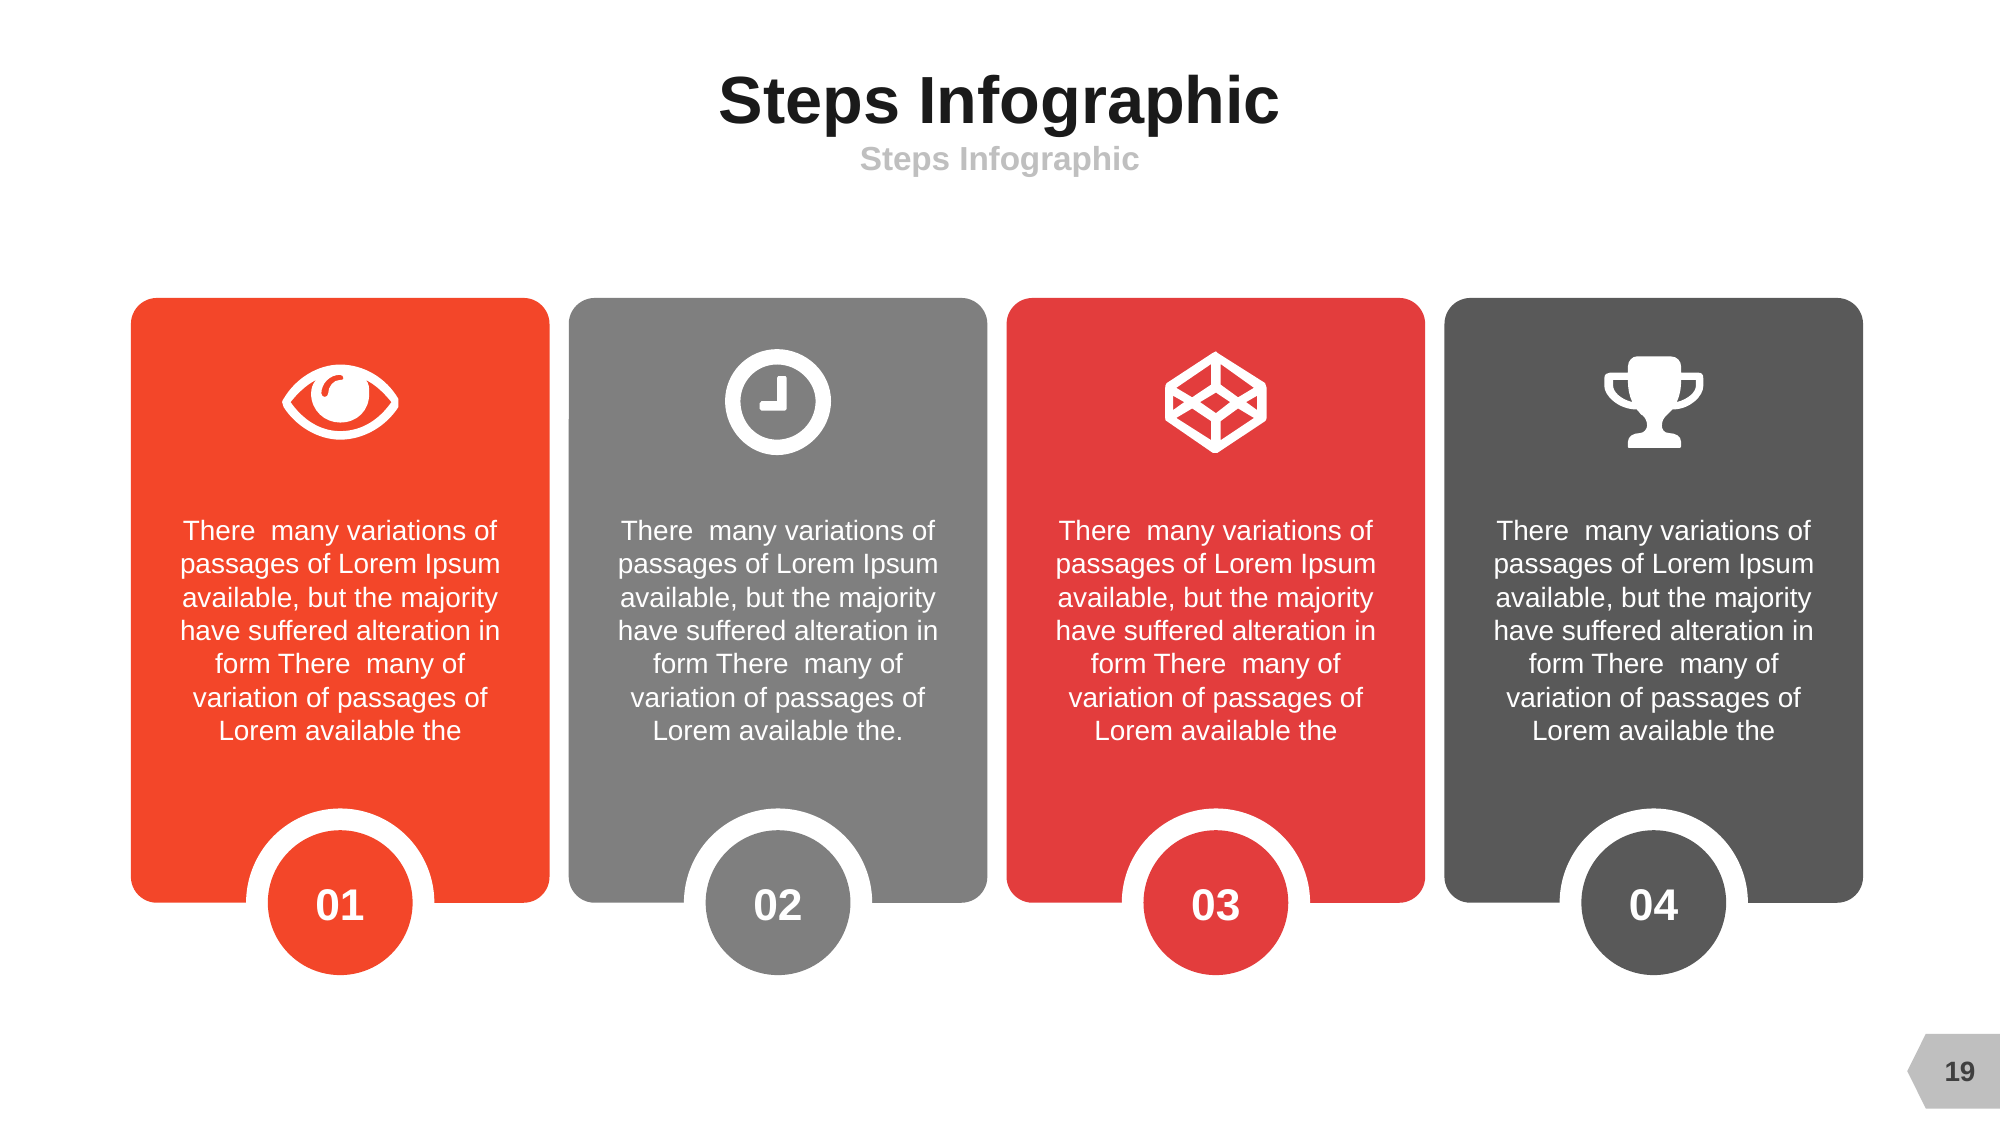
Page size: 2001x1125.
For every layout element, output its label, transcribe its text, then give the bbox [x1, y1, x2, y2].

text_box There many variations of passages of Lorem Ipsum available, but the majority have suffered alteration in form There many of variation of passages of Lorem available the [168, 512, 513, 786]
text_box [1121, 808, 1311, 998]
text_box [1559, 808, 1749, 998]
text_box [1004, 295, 1428, 905]
text_box [128, 295, 552, 905]
text_box There many variations of passages of Lorem Ipsum available, but the majority have suffered alteration in form There many of variation of passages of Lorem available the [1481, 512, 1826, 786]
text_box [683, 808, 873, 998]
text_box There many variations of passages of Lorem Ipsum available, but the majority have suffered alteration in form There many of variation of passages of Lorem available the. [606, 512, 950, 786]
text_box [566, 295, 990, 905]
title Steps Infographic [383, 58, 1617, 136]
slide_number 19 [1909, 1040, 2000, 1101]
text_box [1165, 351, 1267, 453]
text_box [282, 364, 399, 440]
text_box There many variations of passages of Lorem Ipsum available, but the majority have suffered alteration in form There many of variation of passages of Lorem available the [1044, 512, 1388, 786]
text_box [725, 349, 832, 456]
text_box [245, 808, 435, 998]
text_box [1442, 295, 1866, 905]
list Steps Infographic [549, 135, 1450, 180]
text_box [1604, 356, 1704, 448]
